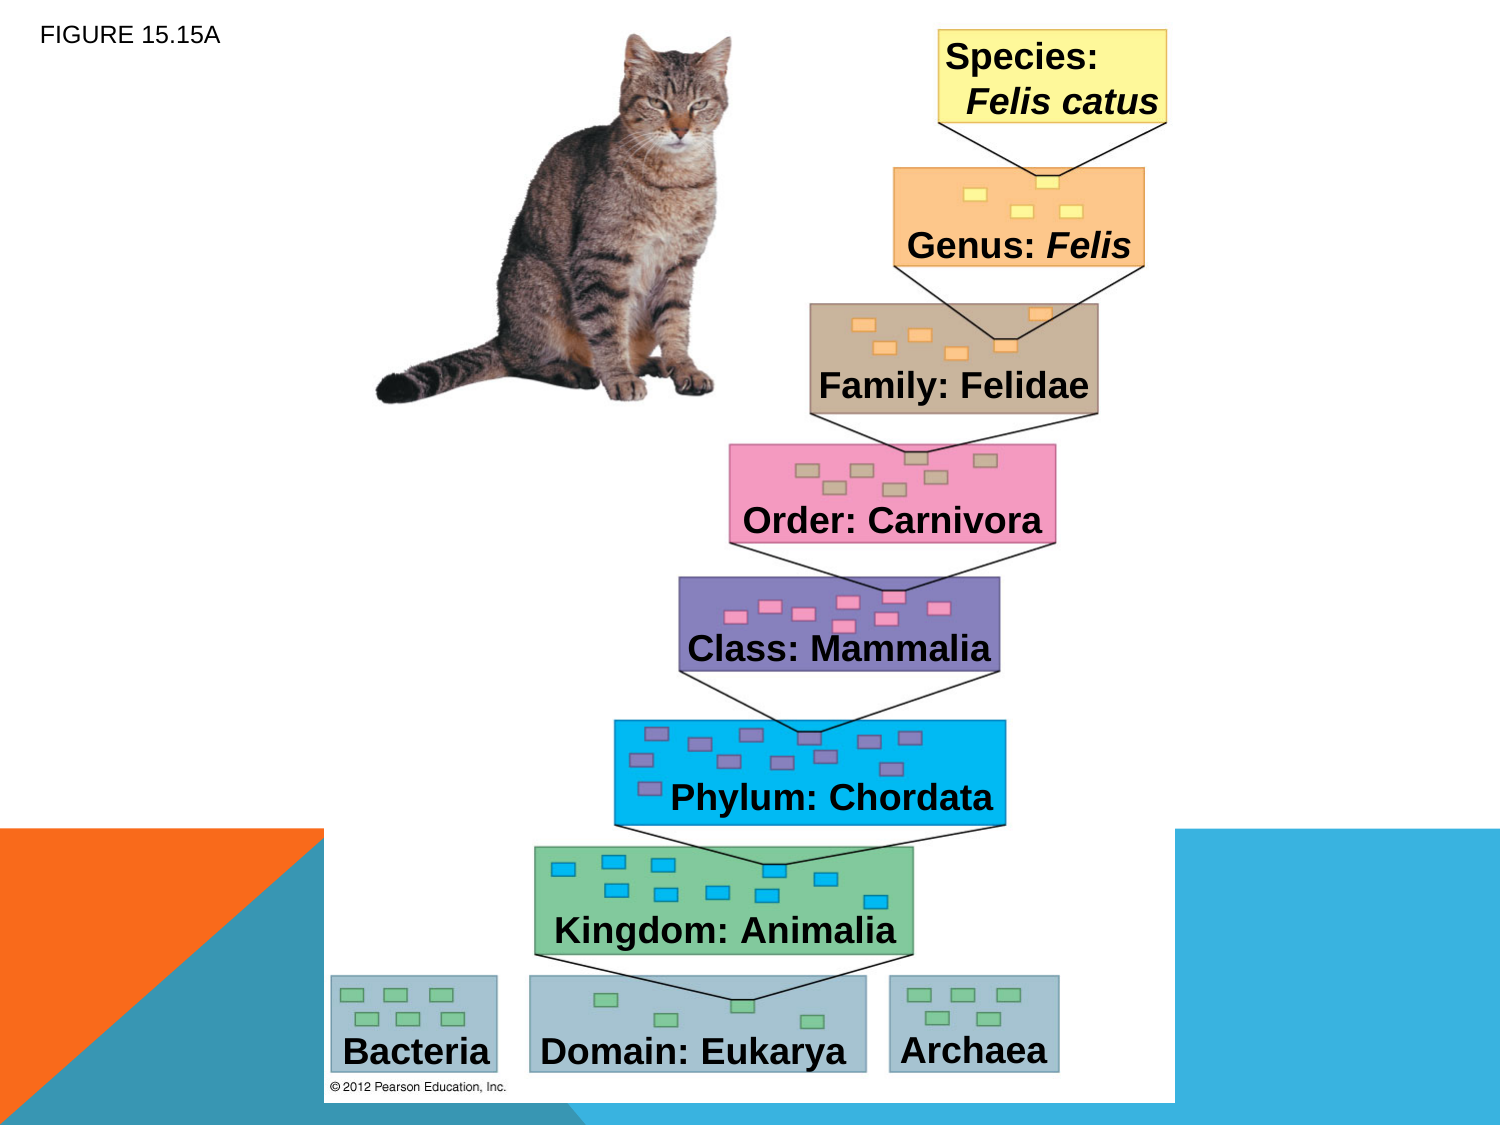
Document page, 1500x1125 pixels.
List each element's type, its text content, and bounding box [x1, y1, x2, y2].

title Figure 15.15A [24, 8, 350, 59]
picture [324, 22, 1176, 1103]
